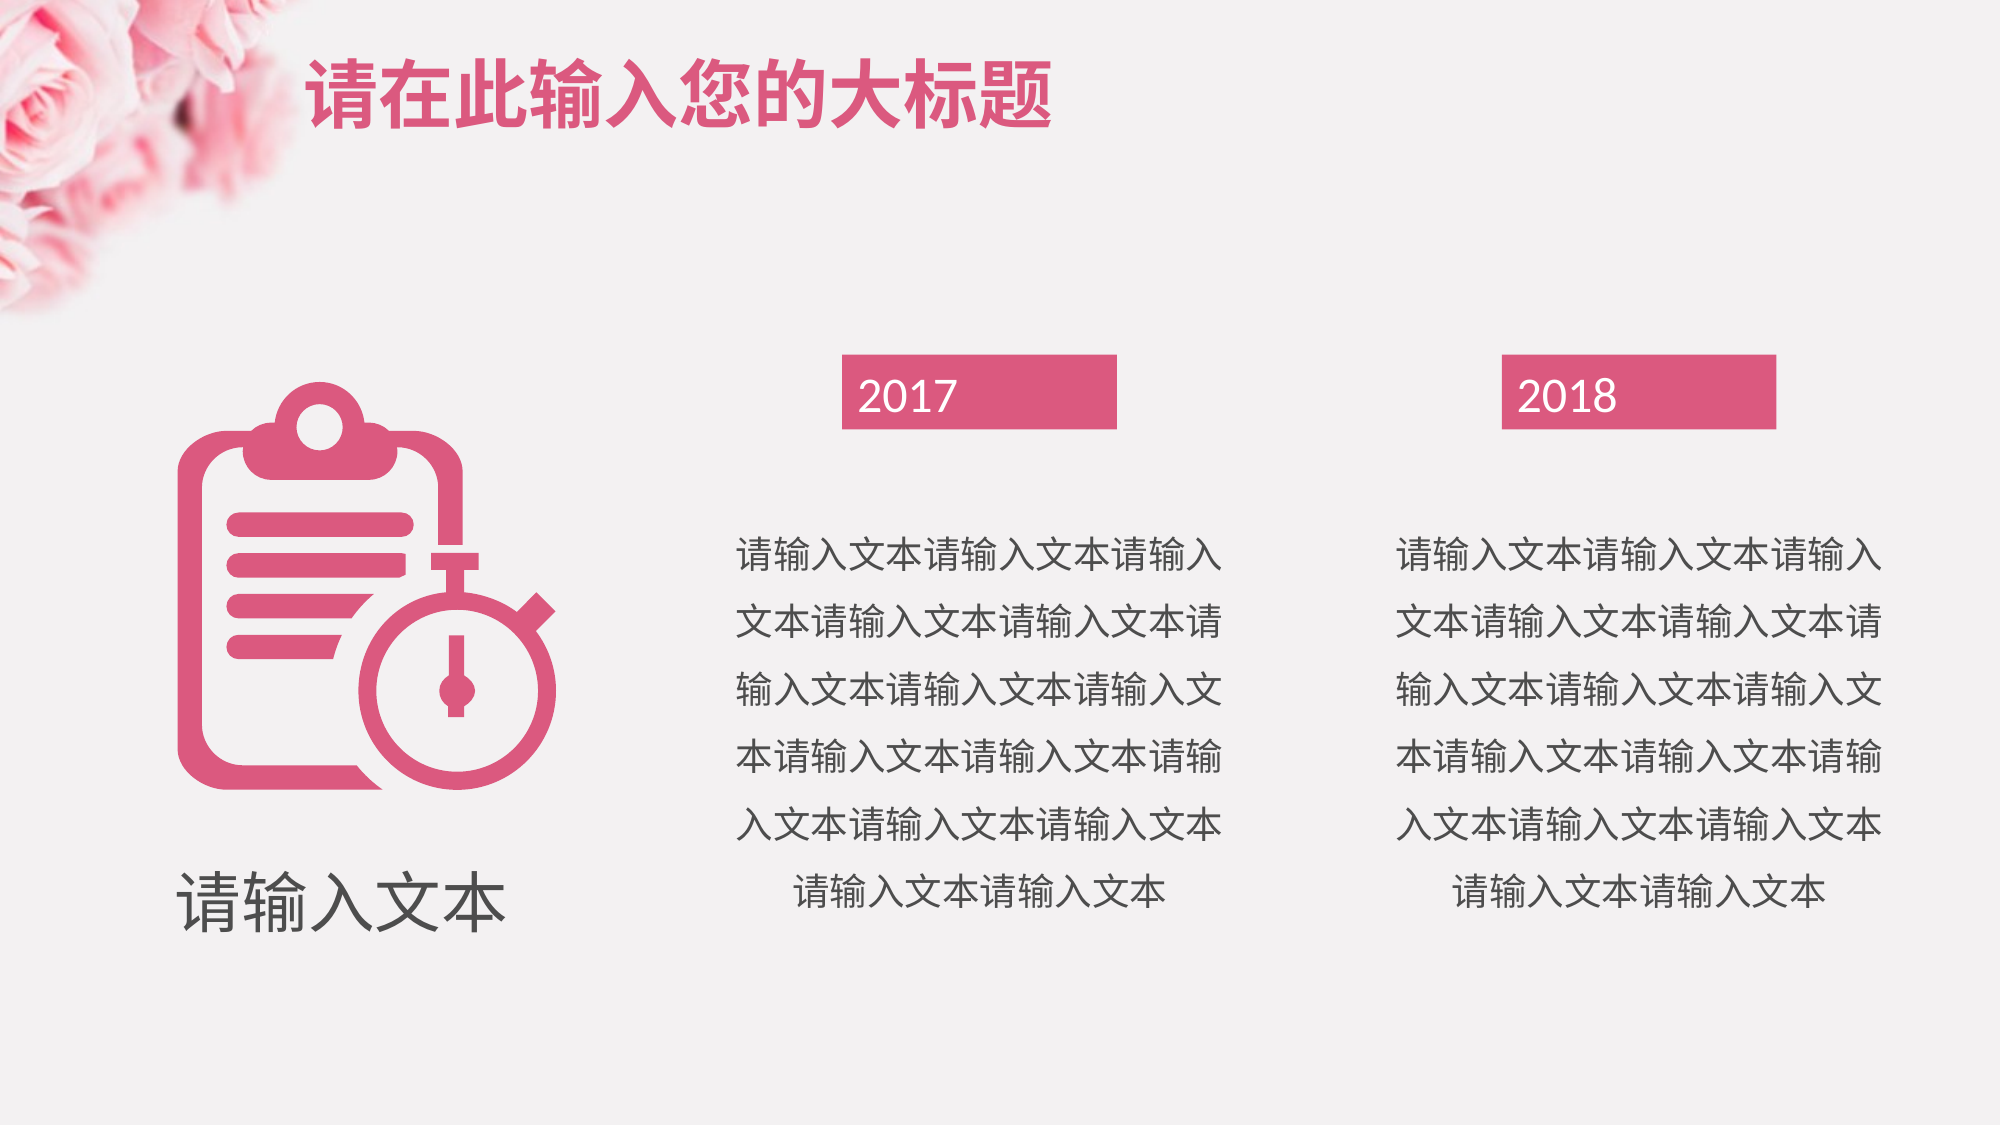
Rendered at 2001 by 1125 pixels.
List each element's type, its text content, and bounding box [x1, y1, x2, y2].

text_box 请输入文本 [115, 860, 568, 941]
text_box 2018 [1501, 354, 1777, 430]
text_box 请输入文本请输入文本请输入文本请输入文本请输入文本请输入文本请输入文本请输入文本请输入文本请输入文本请输入文本请输入文本请输入文本请输入文本请输入文本 [1368, 464, 1911, 958]
text_box 2017 [842, 354, 1117, 430]
text_box [177, 381, 463, 790]
text_box [358, 552, 557, 790]
title 请在此输入您的大标题 [288, 16, 1876, 182]
picture [0, 0, 2000, 1125]
text_box 请输入文本请输入文本请输入文本请输入文本请输入文本请输入文本请输入文本请输入文本请输入文本请输入文本请输入文本请输入文本请输入文本请输入文本请输入文本 [708, 464, 1251, 958]
